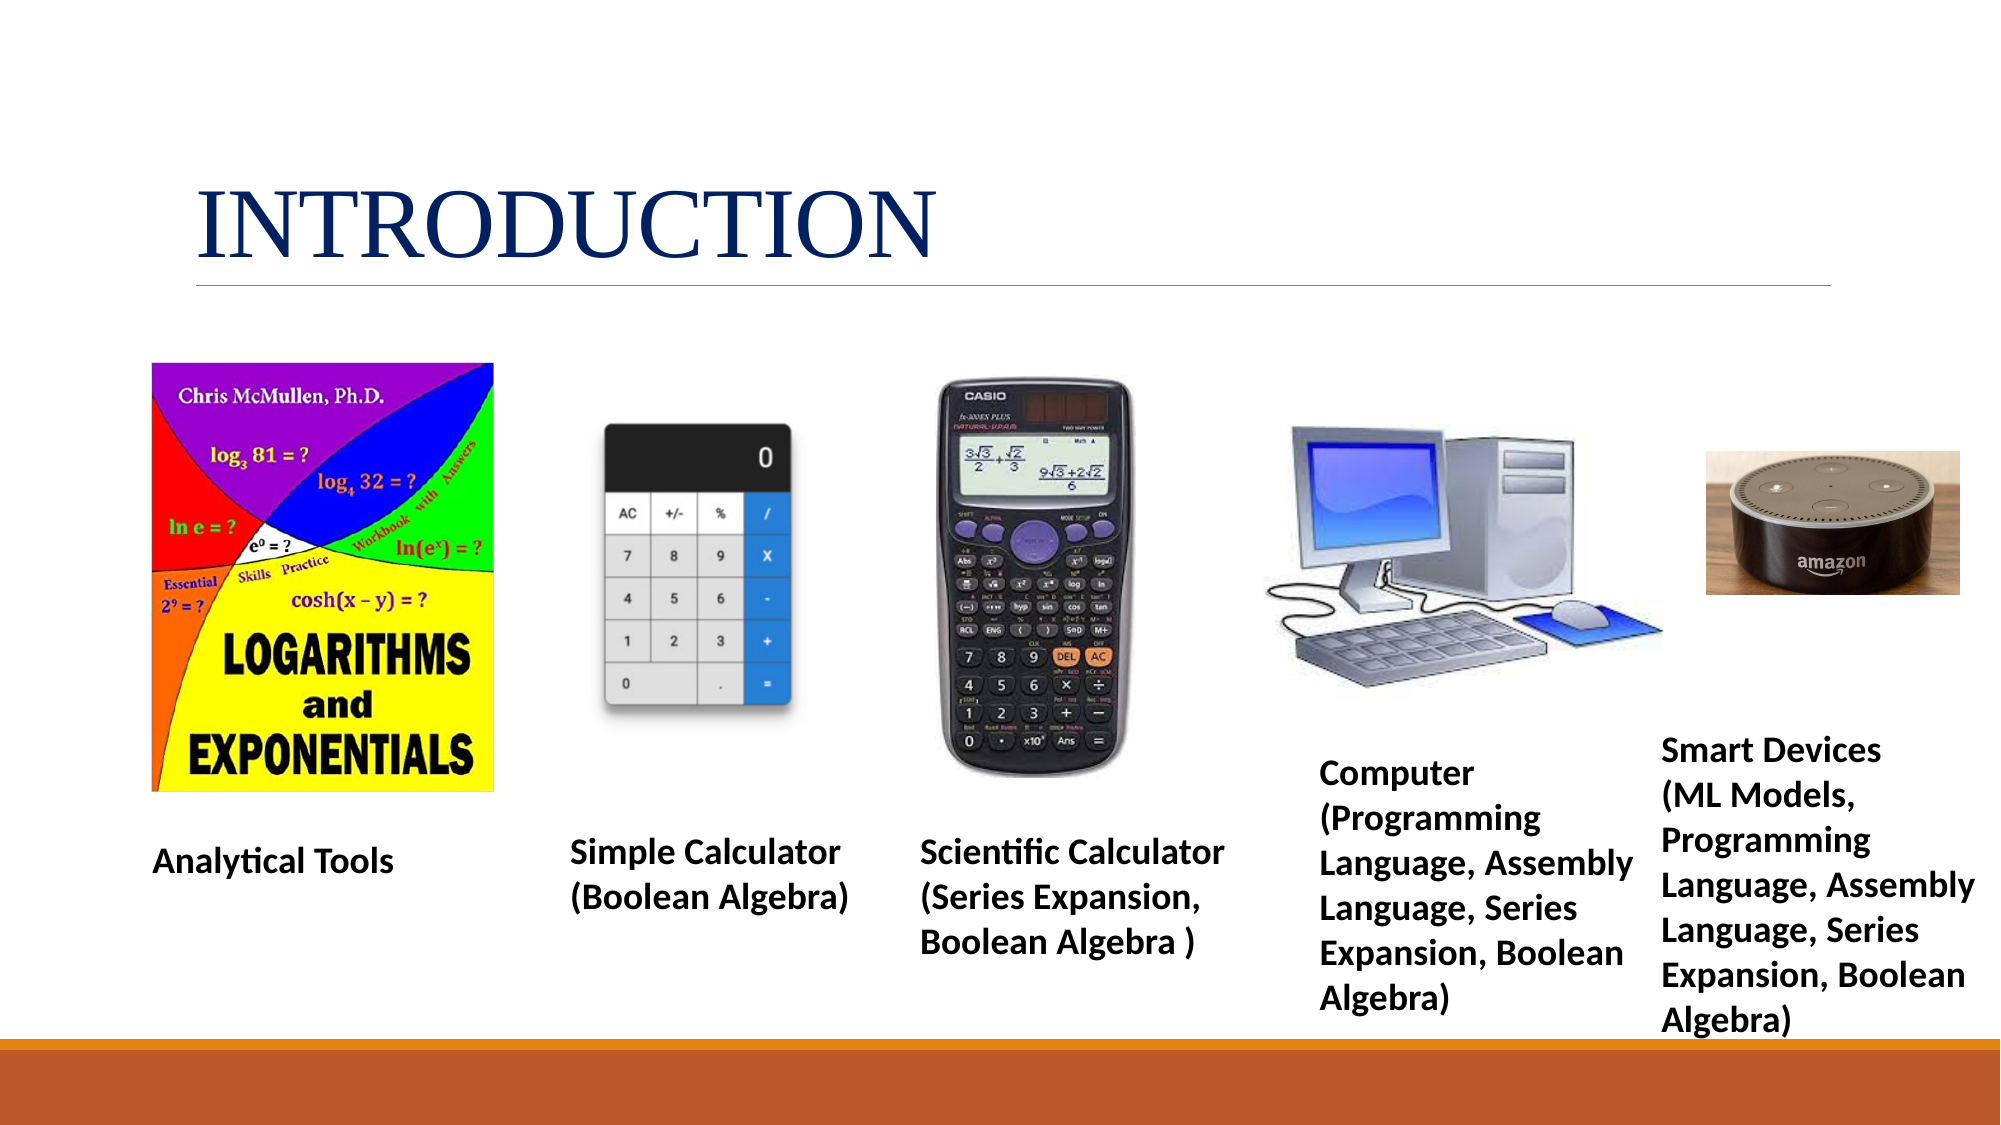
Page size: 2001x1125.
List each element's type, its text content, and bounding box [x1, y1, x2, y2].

picture [934, 375, 1136, 779]
picture [1262, 400, 1669, 705]
picture [150, 362, 495, 792]
text_box Analytical Tools [137, 828, 505, 888]
picture [578, 384, 808, 805]
list [137, 299, 1863, 1046]
picture [1705, 451, 1961, 595]
text_box Scientific Calculator (Series Expansion, Boolean Algebra ) [905, 820, 1273, 970]
text_box Simple Calculator (Boolean Algebra) [555, 820, 905, 925]
text_box Smart Devices (ML Models, Programming Language, Assembly Language, Series Expansion, Boolean Algebra) [1646, 718, 2000, 1048]
title INTRODUCTION [180, 47, 1830, 285]
text_box Computer (Programming Language, Assembly Language, Series Expansion, Boolean Algebra) [1304, 740, 1672, 1026]
